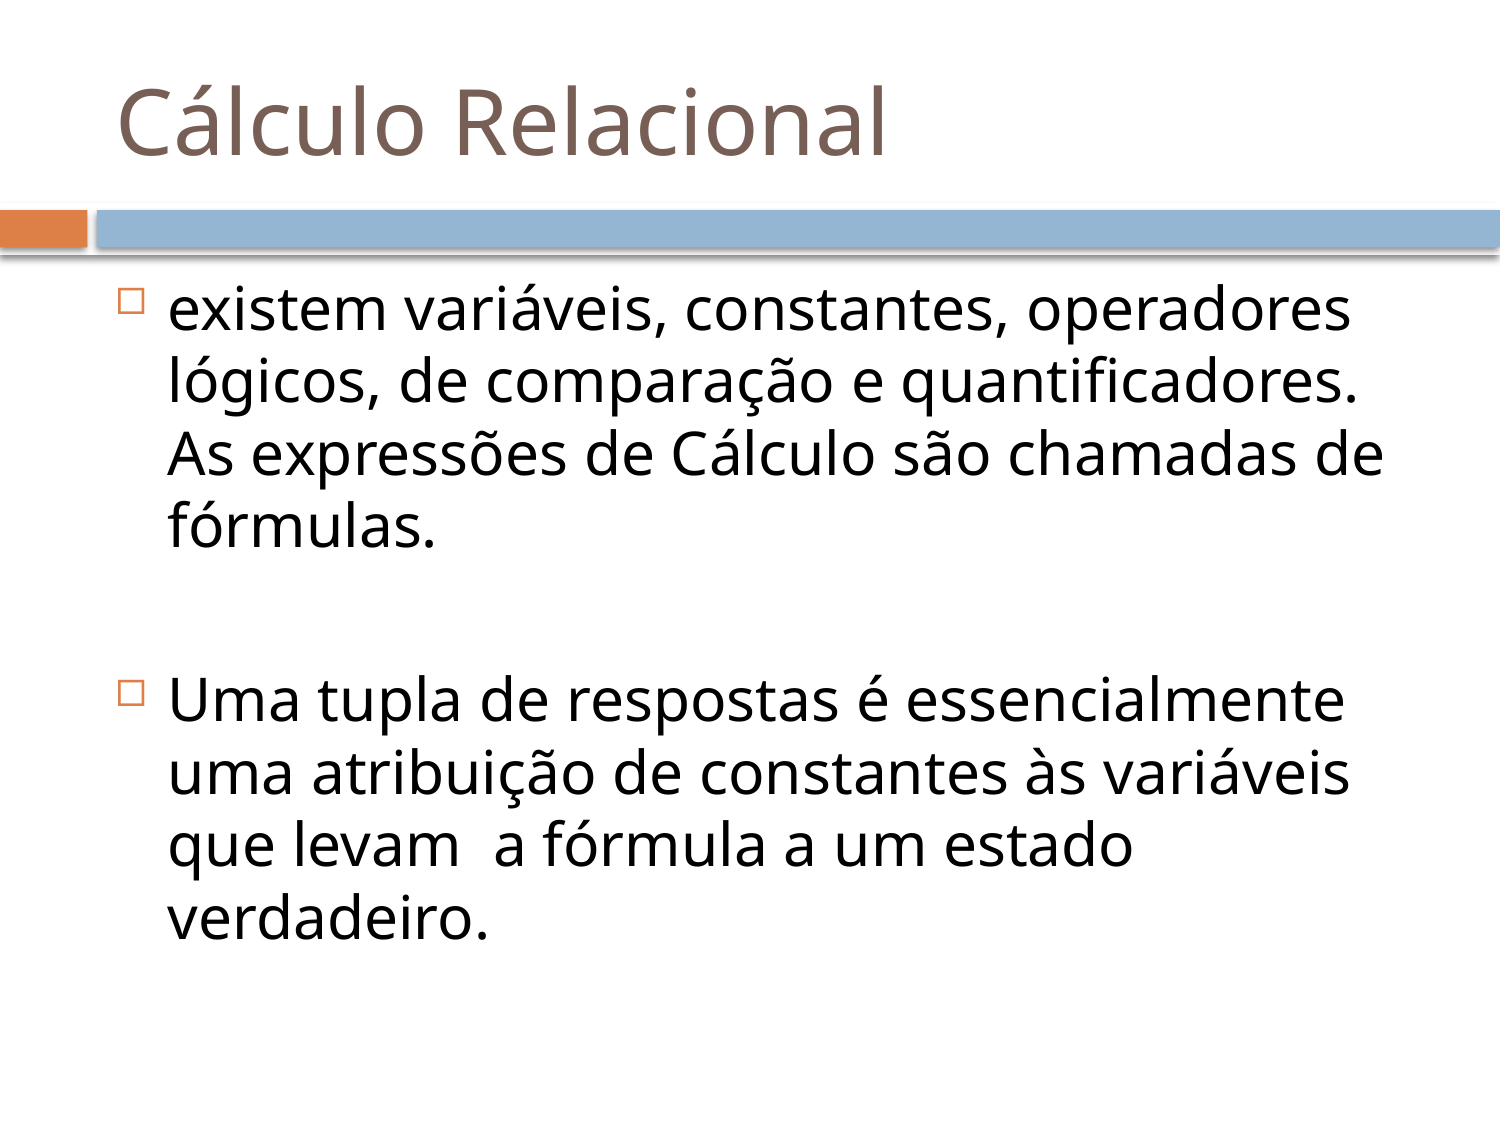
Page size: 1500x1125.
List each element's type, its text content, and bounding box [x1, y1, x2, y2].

list existem variáveis, constantes, operadores lógicos, de comparação e quantificadores. As expressões de Cálculo são chamadas de fórmulas. Uma tupla de respostas é essencialmente uma atribuição de constantes às variáveis que levam a fórmula a um estado verdadeiro. [100, 262, 1438, 1000]
title Cálculo Relacional [100, 37, 1438, 200]
